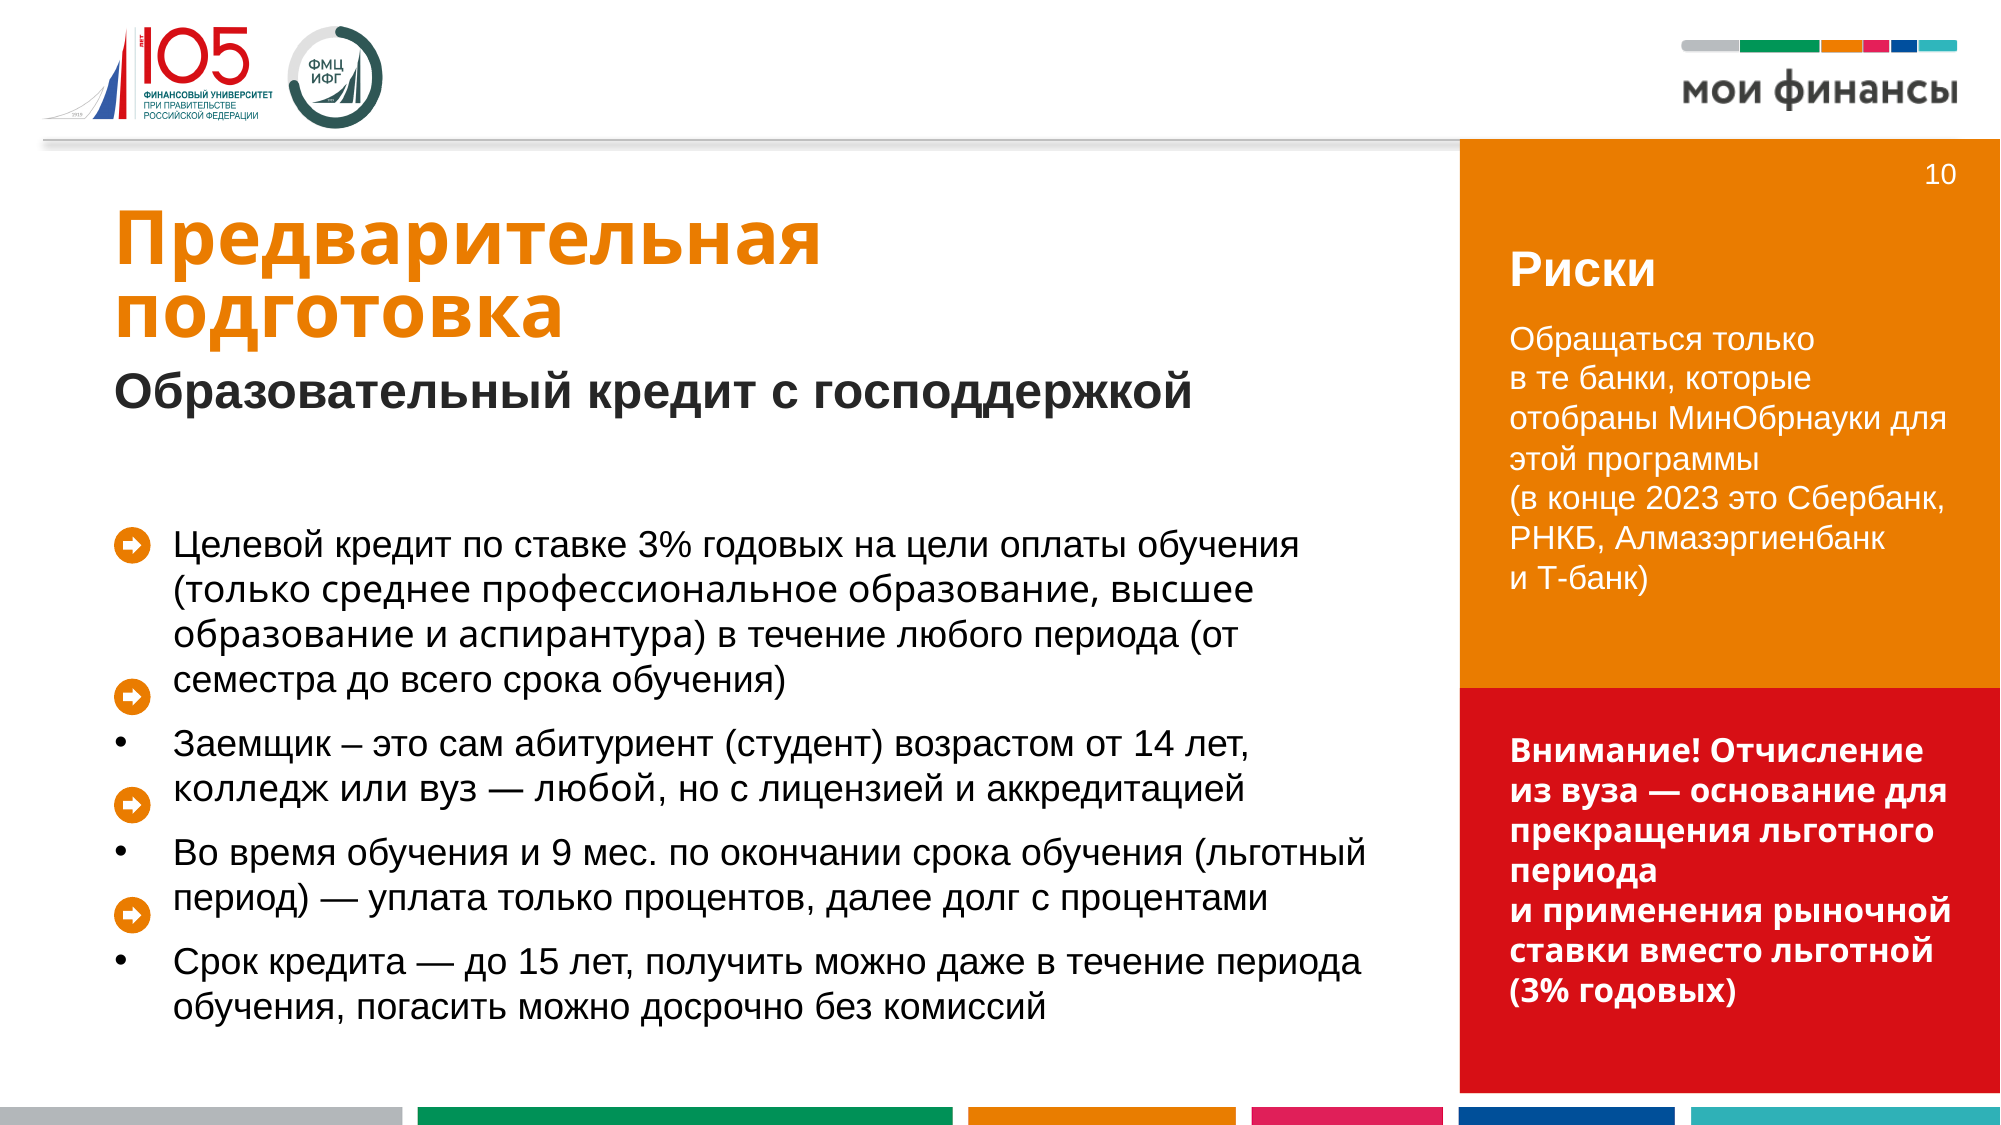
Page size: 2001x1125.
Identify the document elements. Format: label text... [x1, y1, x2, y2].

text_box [113, 786, 151, 824]
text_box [113, 896, 151, 934]
picture [0, 1107, 2000, 1125]
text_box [113, 526, 151, 564]
text_box Предварительная подготовка [113, 207, 1144, 352]
text_box [1458, 137, 2000, 686]
text_box Внимание! Отчисление из вуза — основание для прекращения льготного периода и применения рыночной ставки вместо льготной (3% годовых) [1509, 729, 1963, 1009]
text_box Целевой кредит по ставке 3% годовых на цели оплаты обучения (только среднее профессиональное образование, высшее образование и аспирантура) в течение любого периода (от семестра до всего срока обучения) Заемщик – это сам абитуриент (студент) возрастом от 14 лет, колледж или вуз — любой, но с лицензией и аккредитацией Во время обучения и 9 мес. по окончании срока обучения (льготный период) — уплата только процентов, далее долг с процентами Срок кредита — до 15 лет, получить можно даже в течение периода обучения, погасить можно досрочно без комиссий [114, 520, 1371, 1027]
picture [30, 27, 273, 129]
text_box Обращаться только в те банки, которые отобраны МинОбрнауки для этой программы (в конце 2023 это Сбербанк, РНКБ, Алмазэргиенбанк и Т-банк) [1509, 316, 1950, 597]
text_box Образовательный кредит с господдержкой [114, 364, 1212, 419]
text_box 10 [1883, 155, 1957, 191]
text_box [1458, 686, 2000, 1095]
picture [283, 26, 386, 129]
text_box Риски [1509, 236, 1897, 297]
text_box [113, 678, 151, 716]
